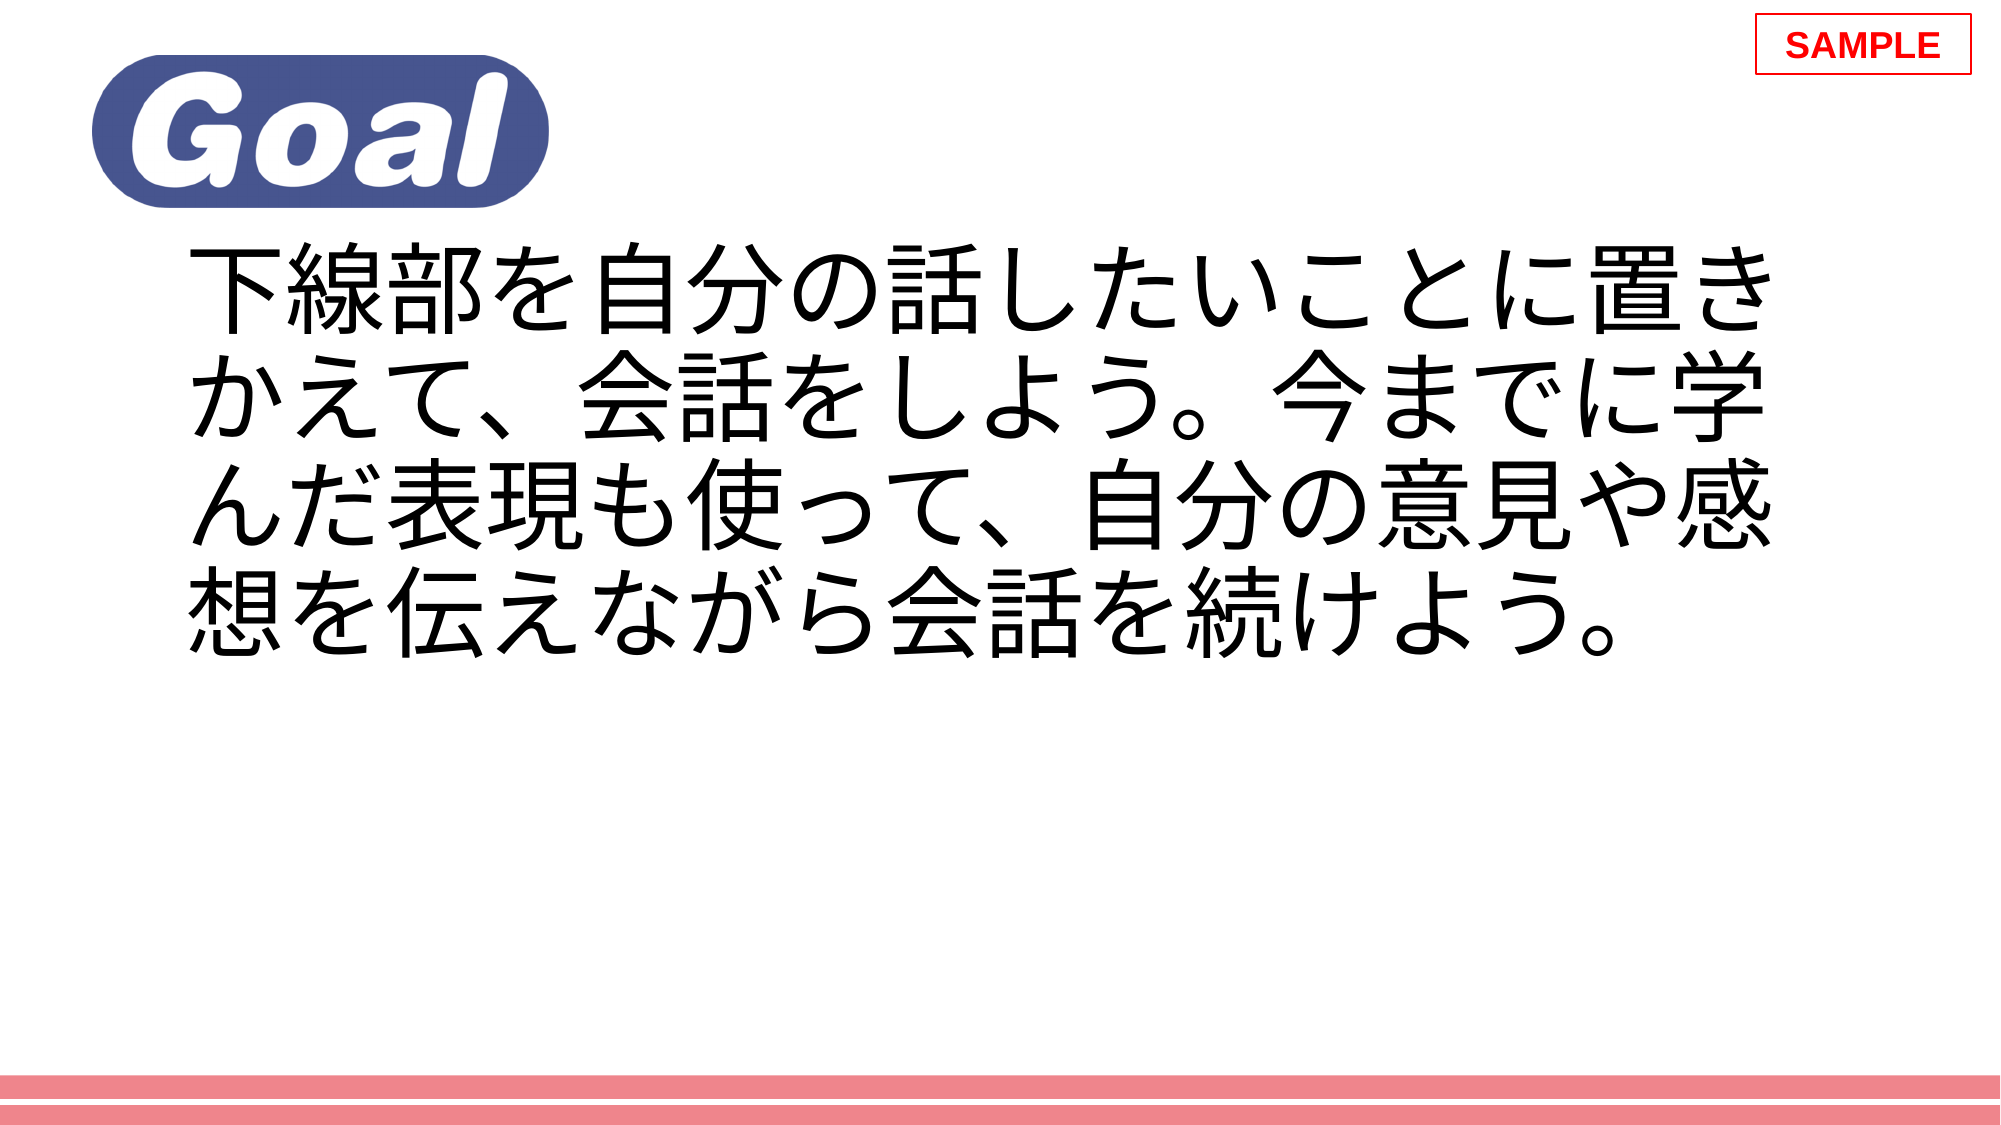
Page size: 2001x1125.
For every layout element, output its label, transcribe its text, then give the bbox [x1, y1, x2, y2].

text_box SAMPLE [1755, 14, 1972, 74]
title 下線部を自分の話したいことに置きかえて、会話をしよう。今までに学んだ表現も使って、自分の意見や感想を伝えながら会話を続けよう。 [170, 232, 1830, 921]
picture [92, 55, 549, 208]
